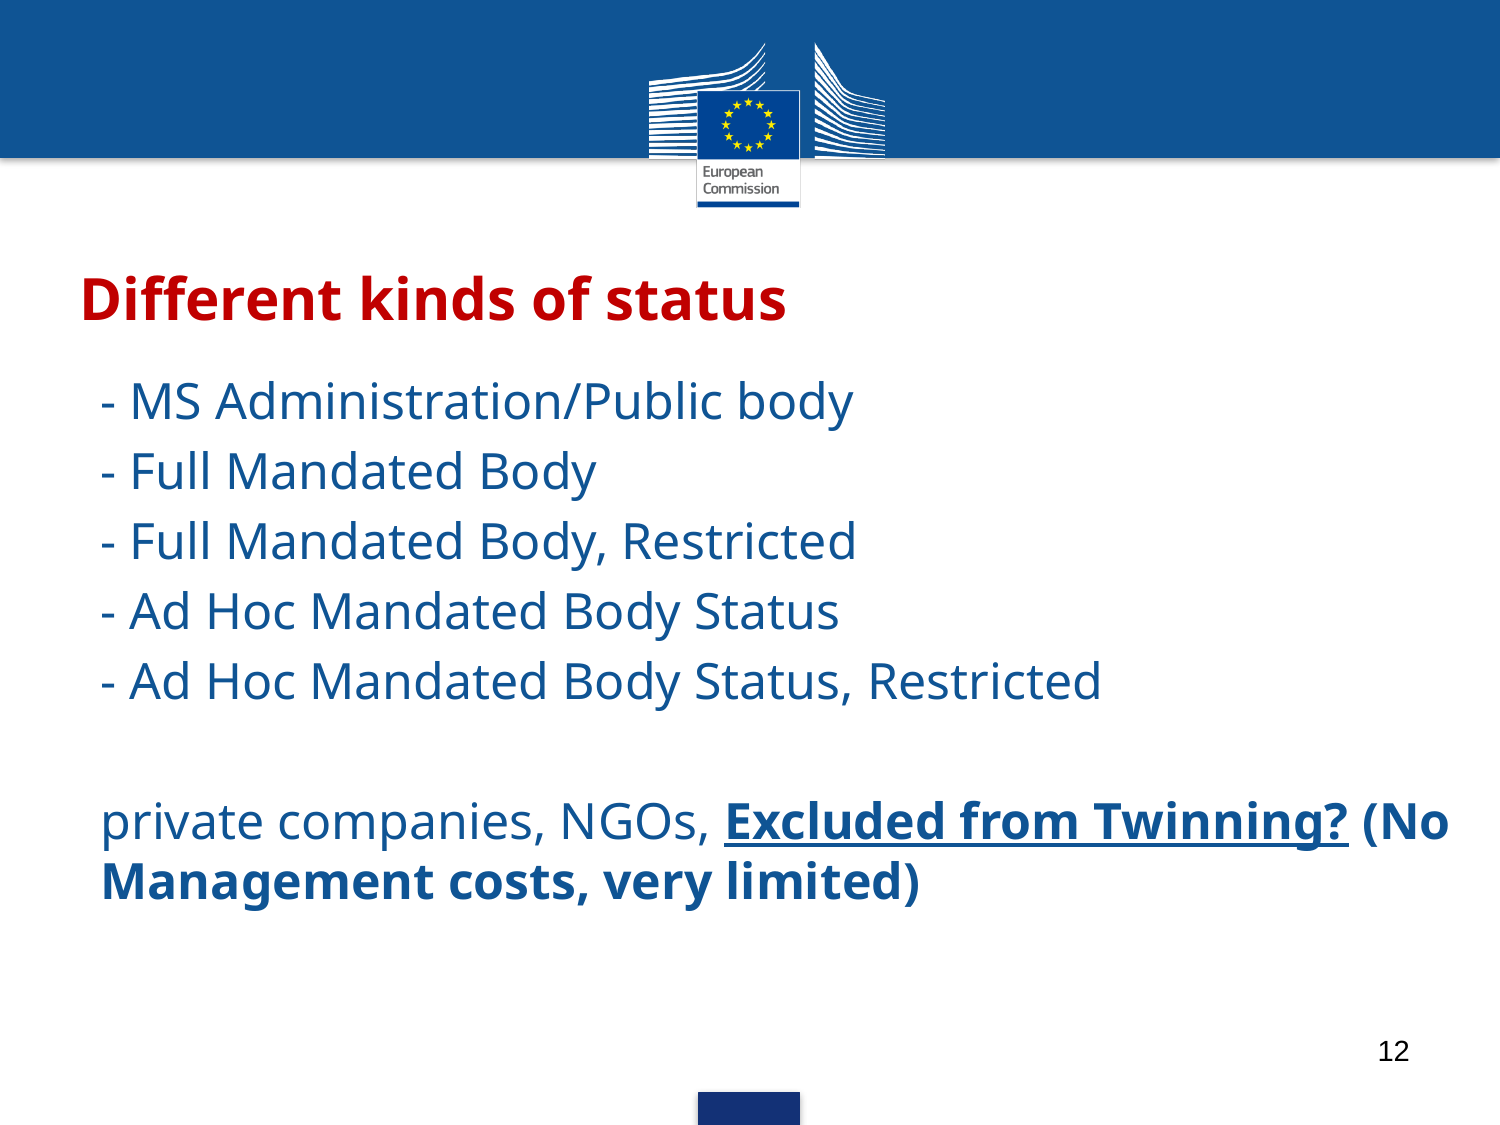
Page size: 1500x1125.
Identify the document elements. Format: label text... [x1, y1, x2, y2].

slide_number 12 [1074, 1024, 1425, 1103]
list - MS Administration/Public body - Full Mandated Body - Full Mandated Body, Restricted - Ad Hoc Mandated Body Status - Ad Hoc Mandated Body Status, Restricted private companies, NGOs, Excluded from Twinning? (No Management costs, very limited) [29, 361, 1471, 1071]
picture [649, 42, 885, 208]
title Different kinds of status [64, 219, 1415, 361]
